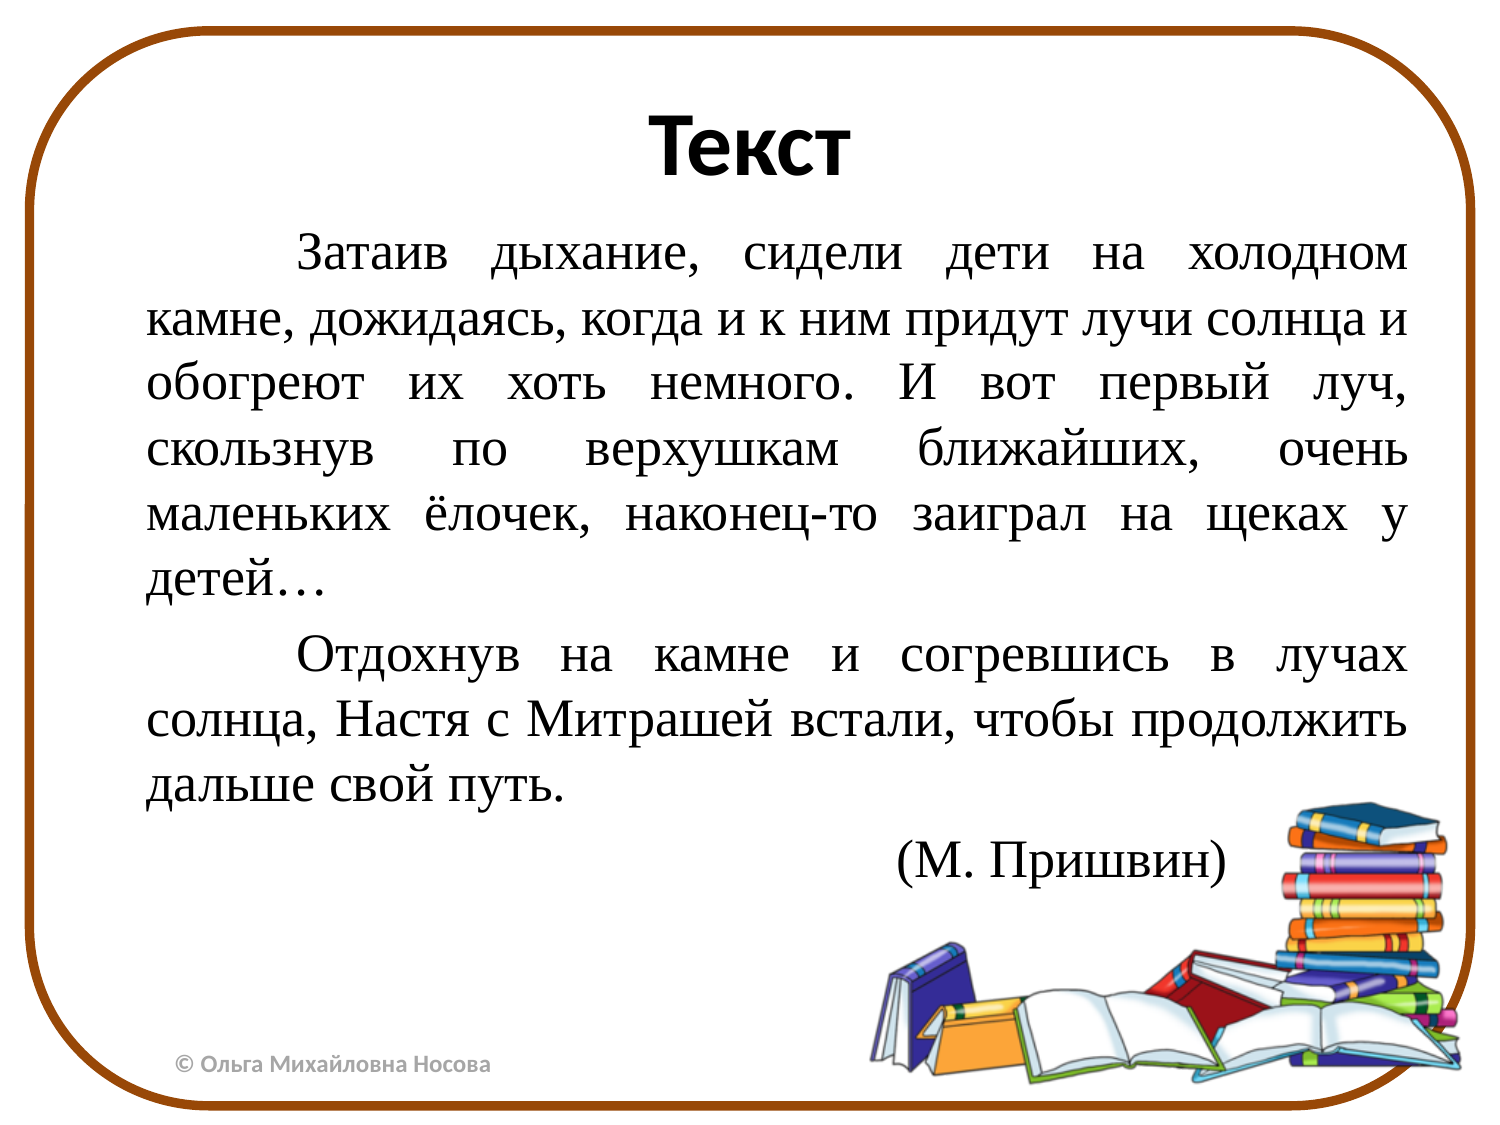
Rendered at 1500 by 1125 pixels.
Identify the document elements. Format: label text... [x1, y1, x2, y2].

title Текст [75, 45, 1425, 208]
list Затаив дыхание, сидели дети на холодном камне, дожидаясь, когда и к ним придут лучи солнца и обогреют их хоть немного. И вот первый луч, скользнув по верхушкам ближайших, очень маленьких ёлочек, наконец-то заиграл на щеках у детей… Отдохнув на камне и согревшись в лучах солнца, Настя с Митрашей встали, чтобы продолжить дальше свой путь. (М. Пришвин) [75, 208, 1425, 1005]
picture [864, 801, 1468, 1086]
